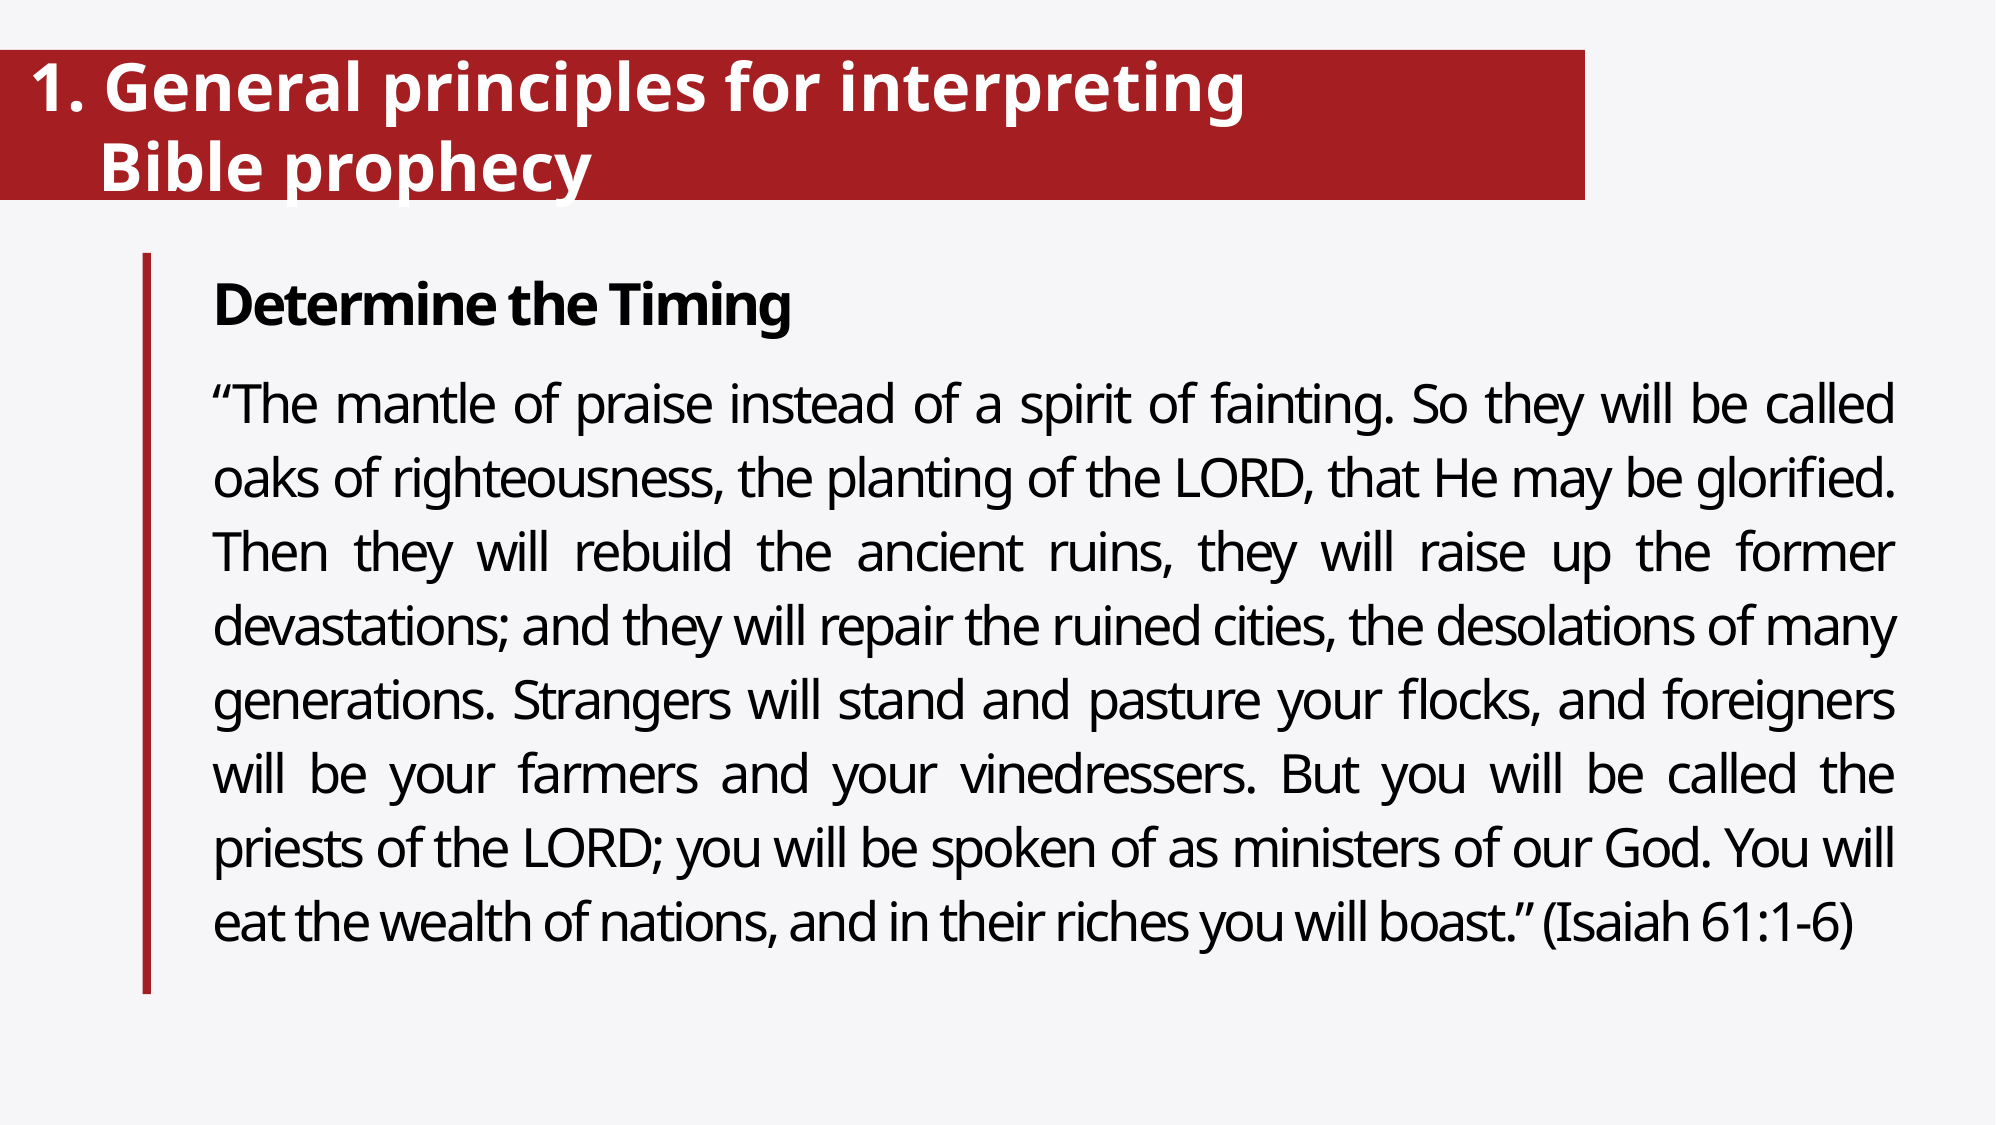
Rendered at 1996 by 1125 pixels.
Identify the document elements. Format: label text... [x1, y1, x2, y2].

title 1. General principles for interpreting Bible prophecy [14, 62, 1810, 188]
subtitle Determine the Timing “The mantle of praise instead of a spirit of fainting. So they will be called oaks of righteousness, the planting of the LORD, that He may be glorified. Then they will rebuild the ancient ruins, they will raise up the former devastations; and they will repair the ruined cities, the desolations of many generations. Strangers will stand and pasture your flocks, and foreigners will be your farmers and your vinedressers. But you will be called the priests of the LORD; you will be spoken of as ministers of our God. You will eat the wealth of nations, and in their riches you will boast.” (Isaiah 61:1-6) [197, 249, 1910, 1000]
